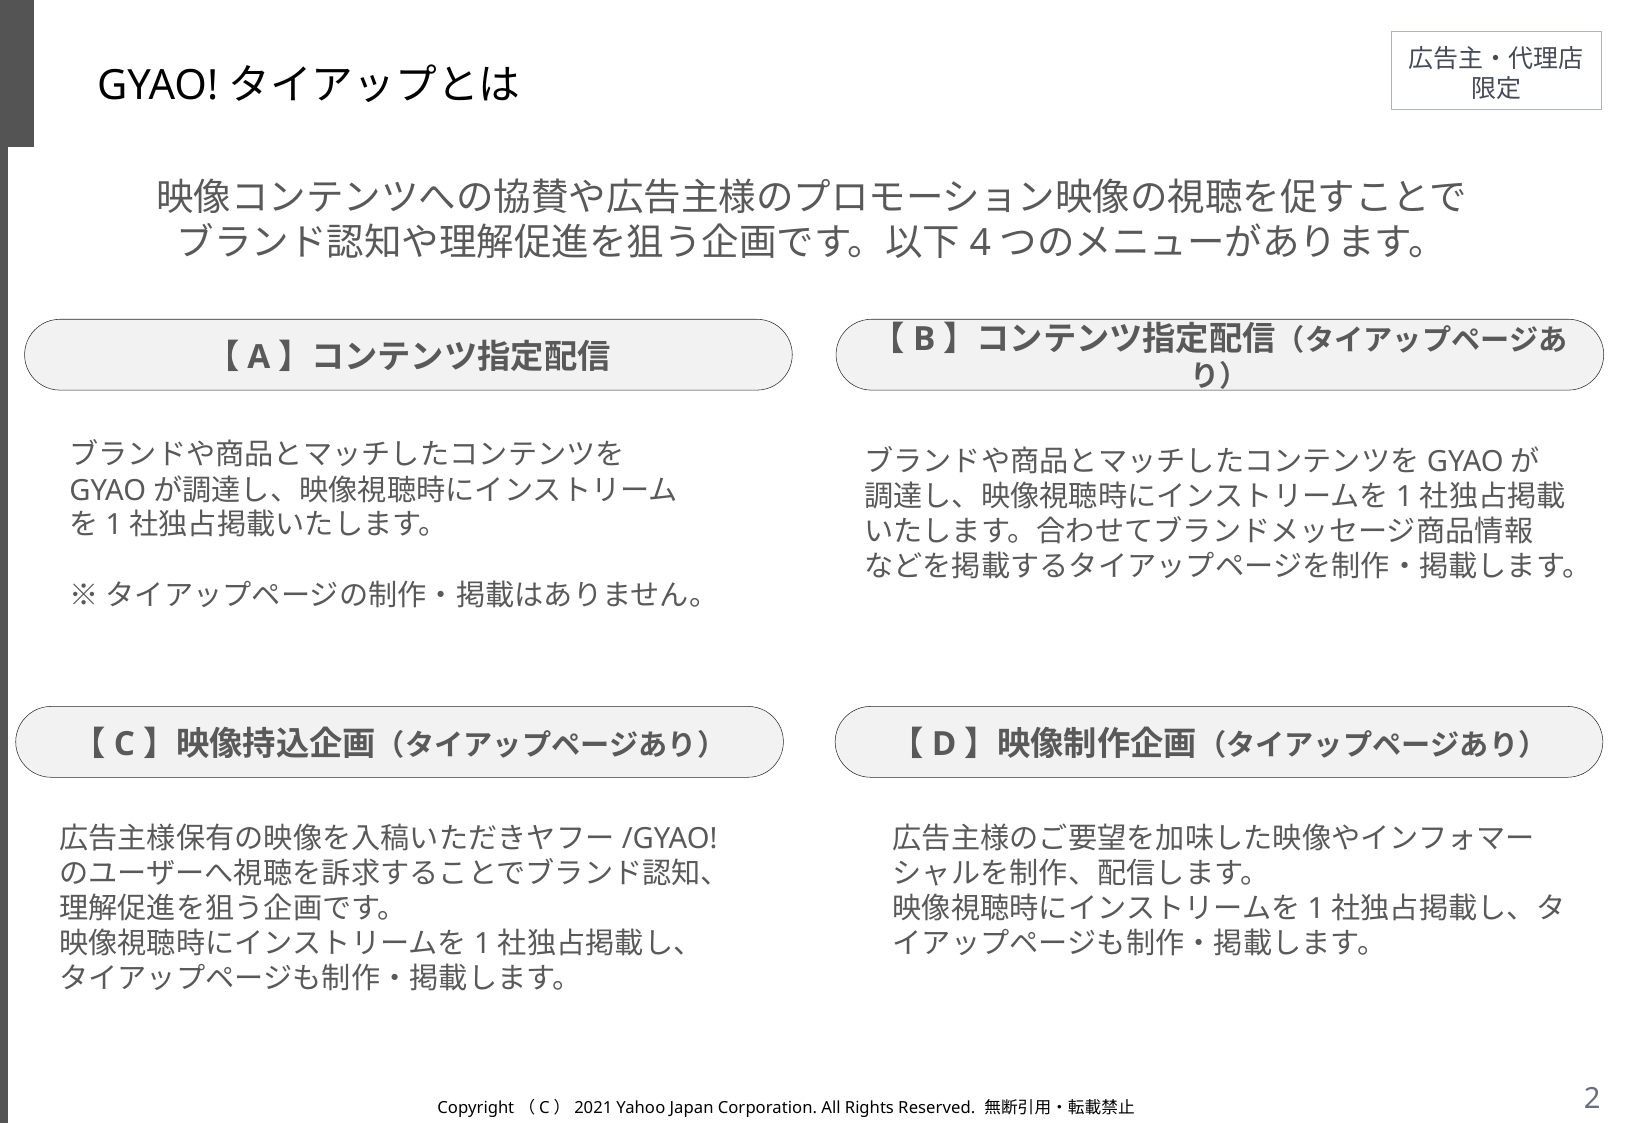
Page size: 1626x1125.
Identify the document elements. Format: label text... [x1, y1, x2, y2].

text_box 【A】コンテンツ指定配信 [24, 319, 793, 391]
footer Copyright（C）2021 Yahoo Japan Corporation. All Rights Reserved. 無断引用・転載禁止 [422, 1089, 1167, 1125]
text_box 【C】映像持込企画（タイアップページあり） [15, 706, 784, 778]
text_box ブランドや商品とマッチしたコンテンツをGYAOが調達し、映像視聴時にインストリームを1社独占掲載いたします。 ※タイアップページの制作・掲載はありません。 [54, 428, 705, 619]
title GYAO!タイアップとは [82, 47, 1394, 119]
text_box 映像コンテンツへの協賛や広告主様のプロモーション映像の視聴を促すことで ブランド認知や理解促進を狙う企画です。以下4つのメニューがあります。 [37, 165, 1586, 271]
text_box 【D】映像制作企画（タイアップページあり） [835, 706, 1603, 778]
text_box ブランドや商品とマッチしたコンテンツをGYAOが 調達し、映像視聴時にインストリームを1社独占掲載いたします。合わせてブランドメッセージ商品情報 などを掲載するタイアップページを制作・掲載します。 [849, 435, 1591, 590]
text_box 広告主様保有の映像を入稿いただきヤフー/GYAO!のユーザーへ視聴を訴求することでブランド認知、理解促進を狙う企画です。 映像視聴時にインストリームを1社独占掲載し、 タイアップページも制作・掲載します。 [44, 811, 761, 1002]
text_box 広告主様のご要望を加味した映像やインフォマーシャルを制作、配信します。 映像視聴時にインストリームを1社独占掲載し、タイアップページも制作・掲載します。 [877, 811, 1586, 967]
text_box 【B】コンテンツ指定配信（タイアップページあり） [836, 319, 1604, 391]
